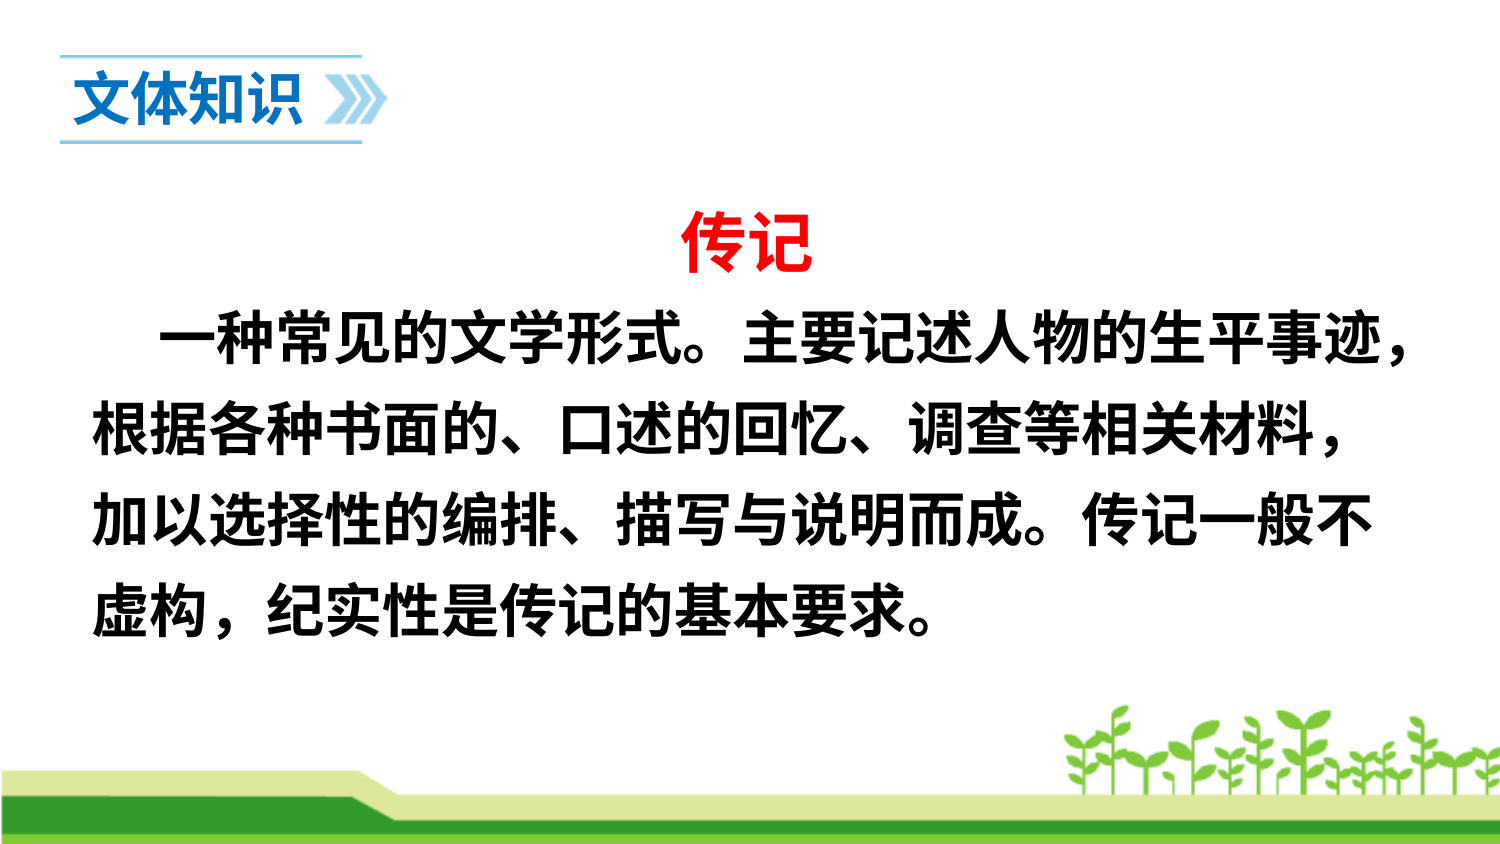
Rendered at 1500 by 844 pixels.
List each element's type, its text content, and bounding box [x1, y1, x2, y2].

picture [0, 0, 1500, 844]
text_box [47, 54, 387, 145]
text_box 传记 一种常见的文学形式。主要记述人物的生平事迹，根据各种书面的、口述的回忆、调查等相关材料，加以选择性的编排、描写与说明而成。传记一般不虚构，纪实性是传记的基本要求。 [76, 169, 1418, 652]
